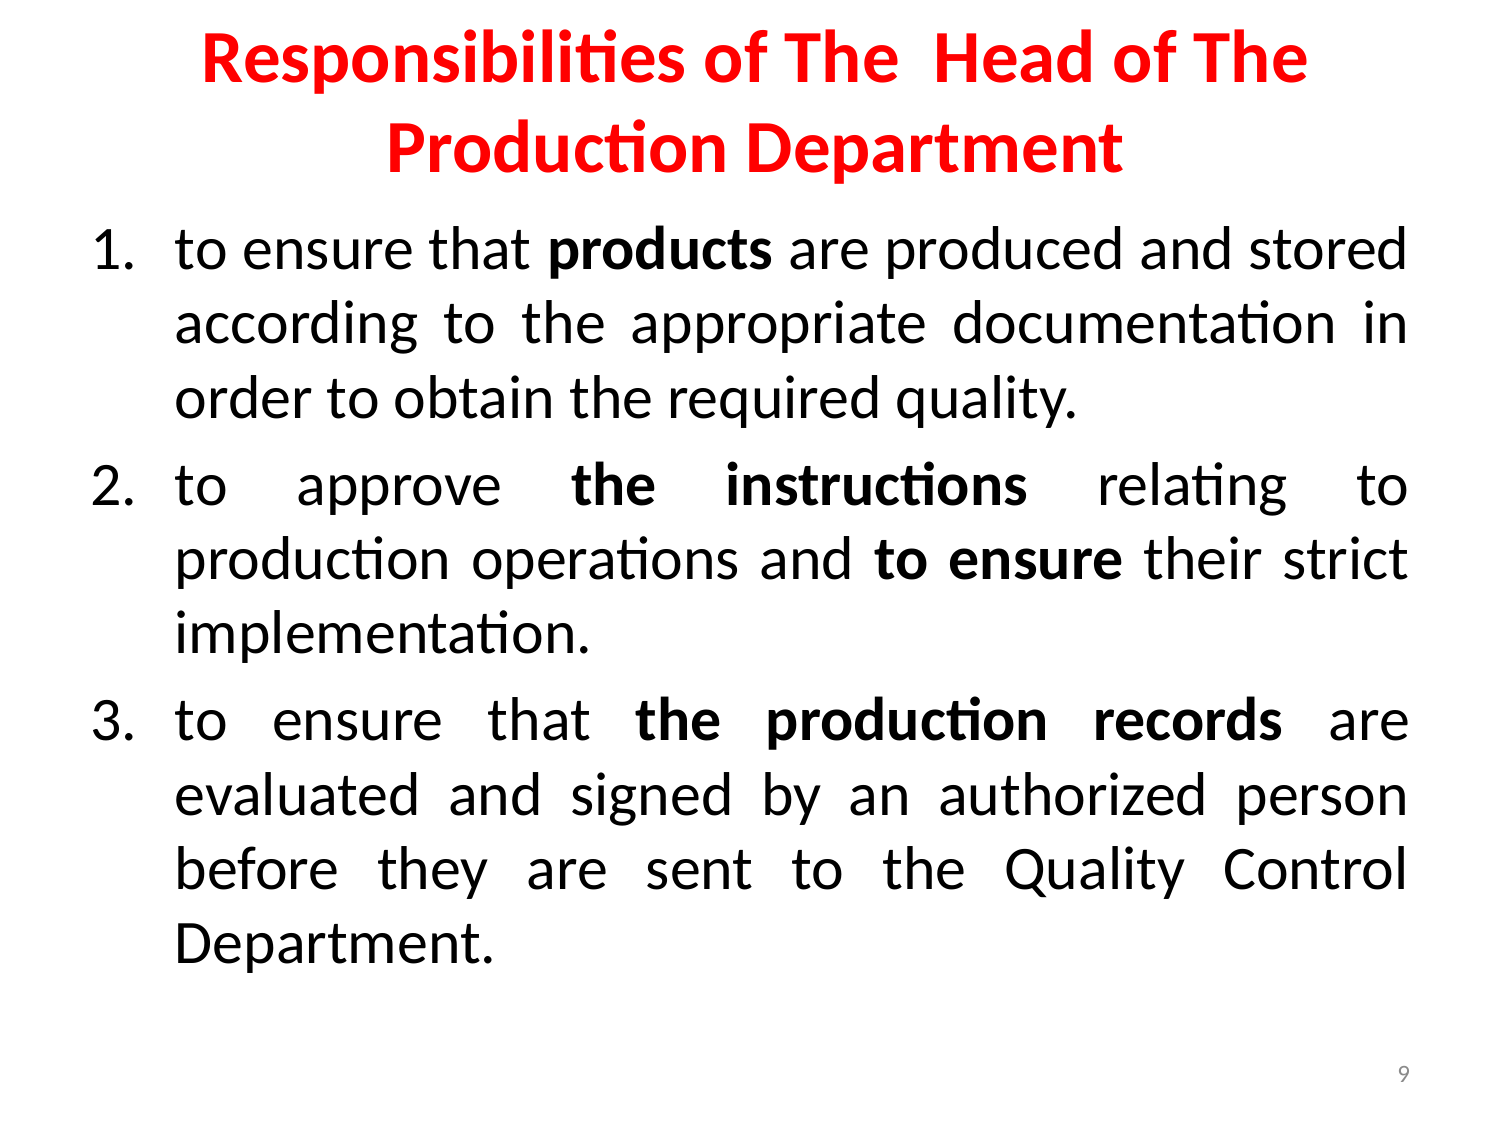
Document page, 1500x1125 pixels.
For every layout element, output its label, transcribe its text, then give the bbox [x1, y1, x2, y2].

title Responsibilities of The Head of The Production Department [50, 45, 1463, 150]
list to ensure that products are produced and stored according to the appropriate documentation in order to obtain the required quality. to approve the instructions relating to production operations and to ensure their strict implementation. to ensure that the production records are evaluated and signed by an authorized person before they are sent to the Quality Control Department. [75, 200, 1425, 1005]
slide_number 9 [1074, 1042, 1425, 1103]
